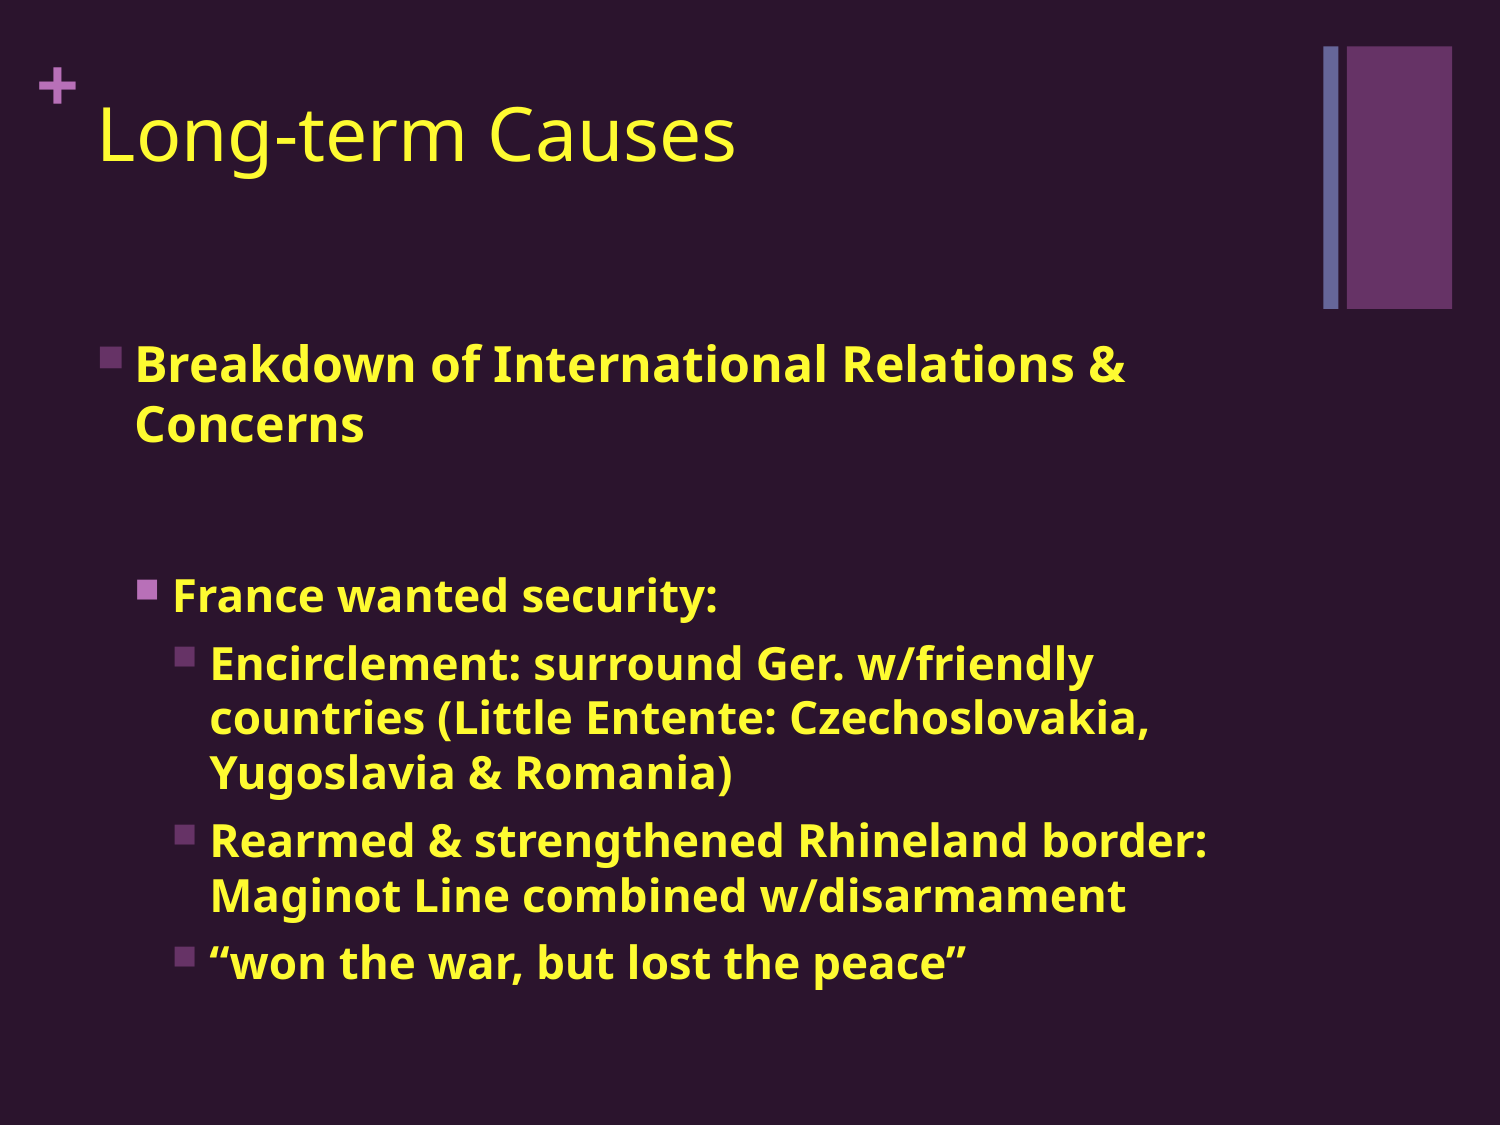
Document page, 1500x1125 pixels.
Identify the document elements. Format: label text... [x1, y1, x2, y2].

title Long-term Causes [81, 79, 1322, 263]
list Breakdown of International Relations & Concerns France wanted security: Encirclement: surround Ger. w/friendly countries (Little Entente: Czechoslovakia, Yugoslavia & Romania) Rearmed & strengthened Rhineland border: Maginot Line combined w/disarmament “won the war, but lost the peace” [81, 324, 1322, 1005]
